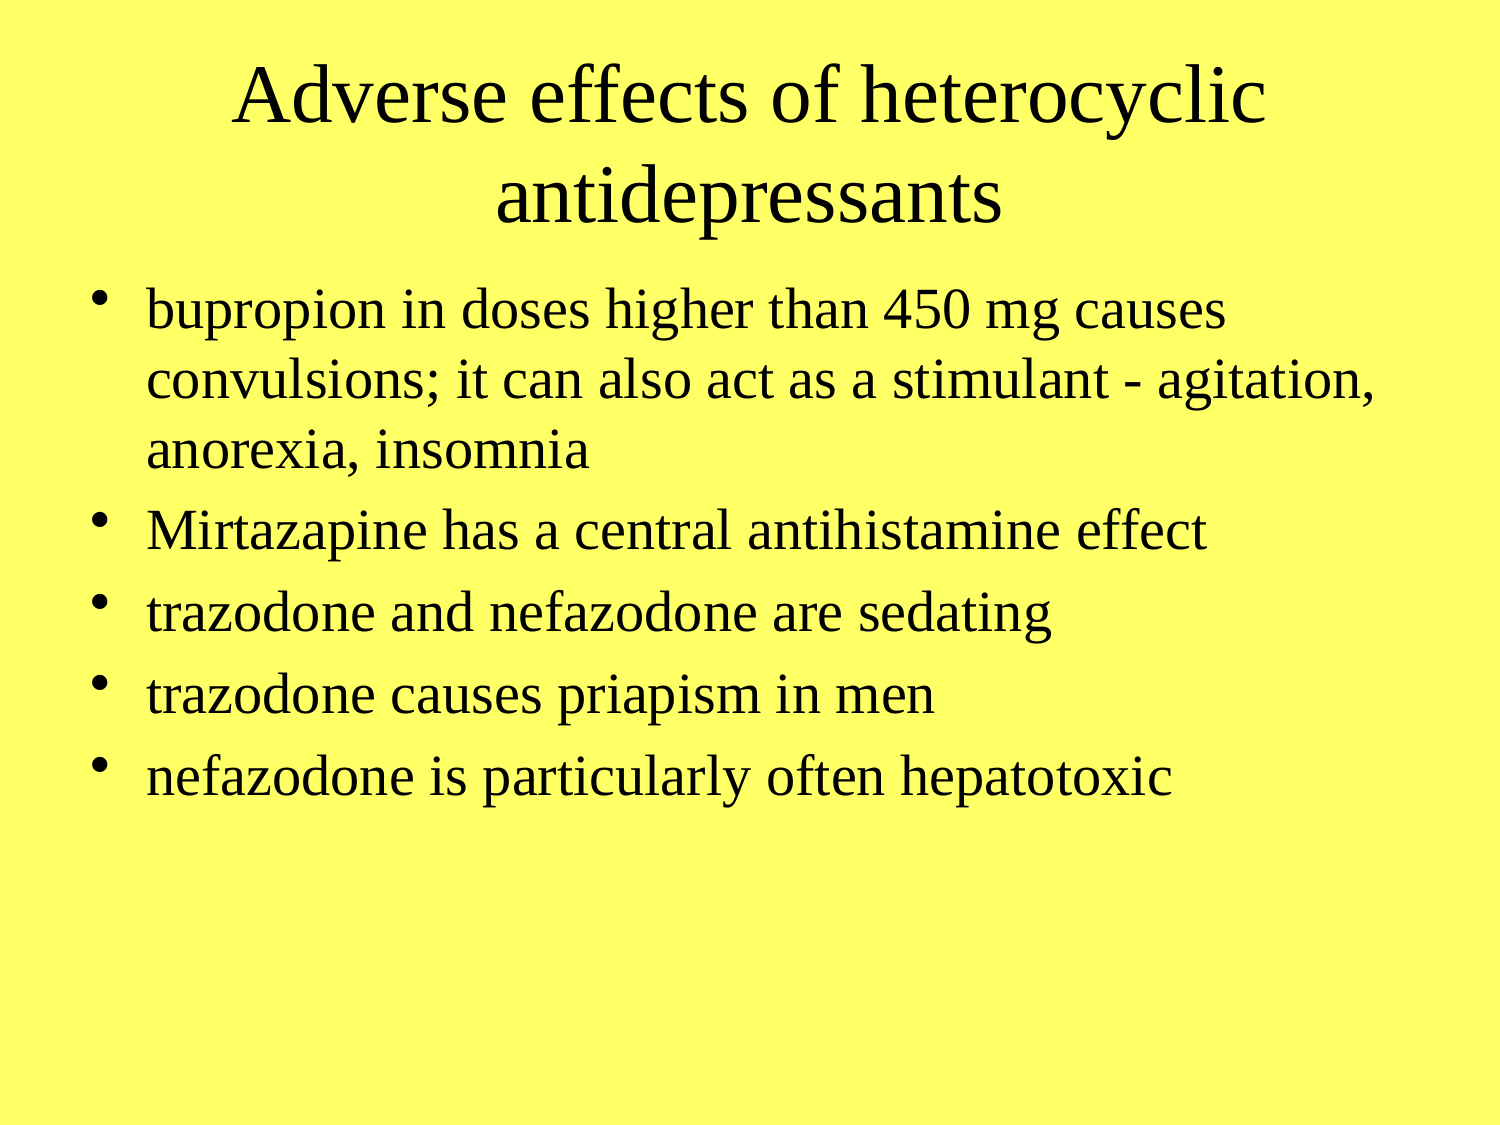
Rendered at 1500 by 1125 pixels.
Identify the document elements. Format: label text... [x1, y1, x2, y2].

list bupropion in doses higher than 450 mg causes convulsions; it can also act as a stimulant - agitation, anorexia, insomnia Mirtazapine has a central antihistamine effect trazodone and nefazodone are sedating trazodone causes priapism in men nefazodone is particularly often hepatotoxic [75, 262, 1425, 1005]
title Adverse effects of heterocyclic antidepressants [75, 45, 1425, 233]
